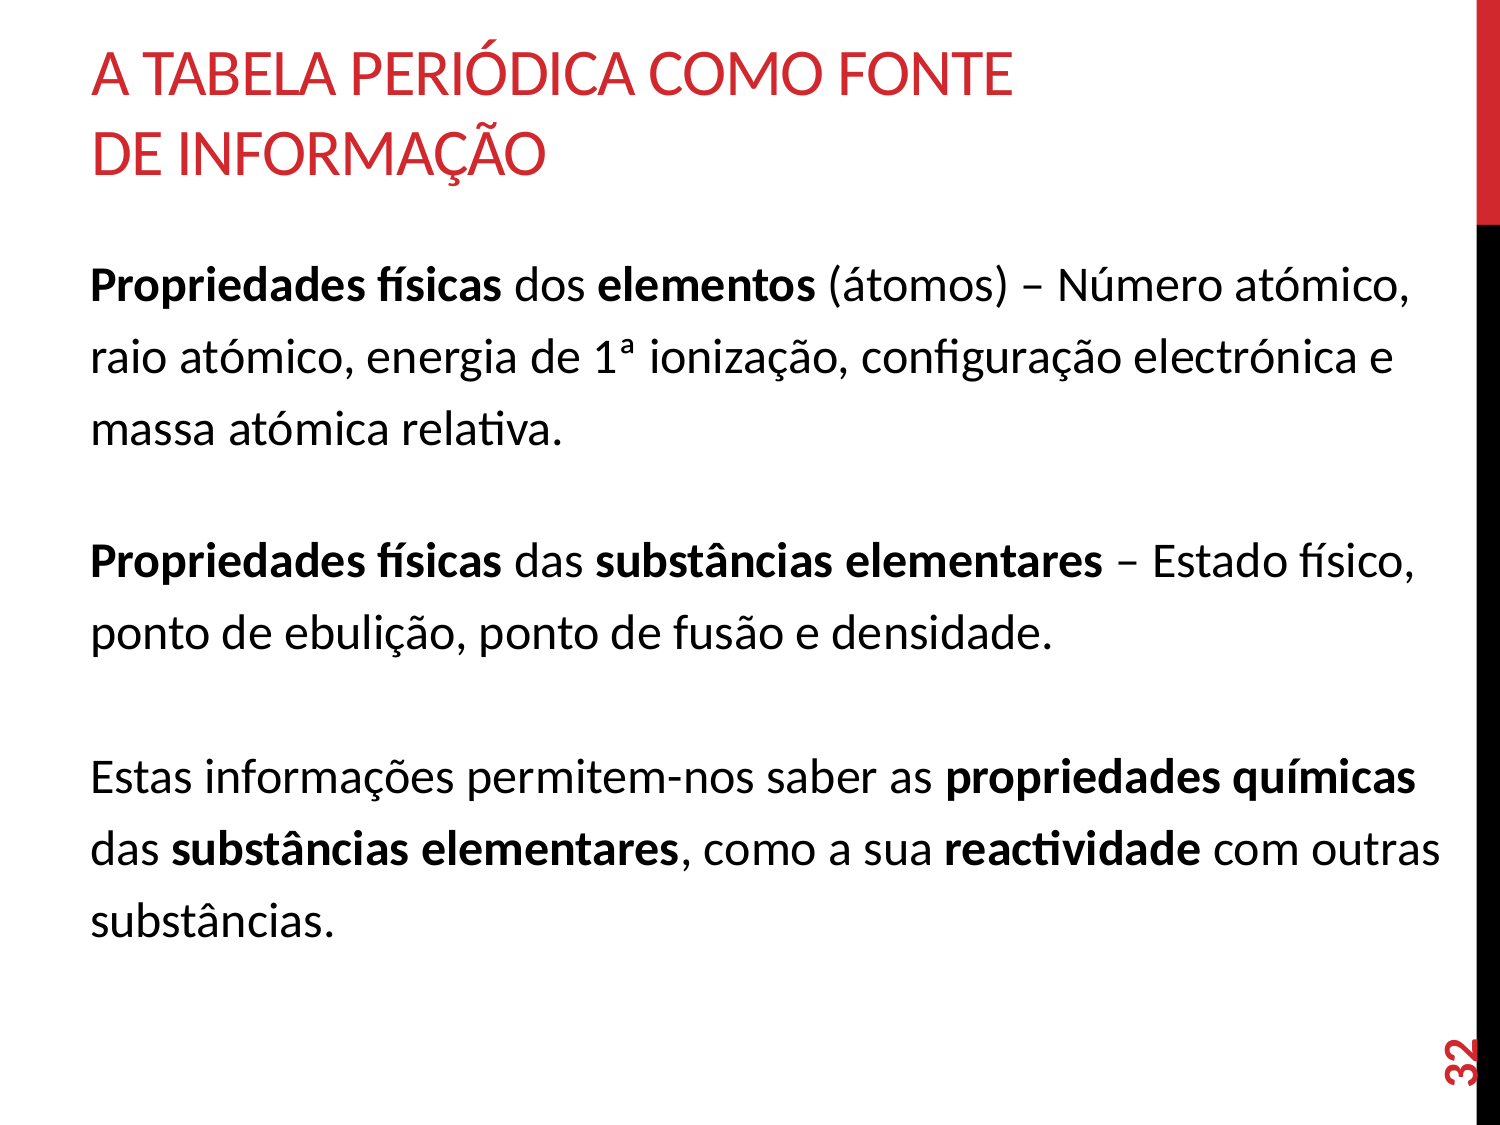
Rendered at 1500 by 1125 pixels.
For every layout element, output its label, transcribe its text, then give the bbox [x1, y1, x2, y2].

title A Tabela Periódica como Fonte de Informação [76, 25, 1495, 197]
slide_number 32 [1427, 887, 1488, 1104]
list Propriedades físicas dos elementos (átomos) – Número atómico, raio atómico, energia de 1ª ionização, configuração electrónica e massa atómica relativa. Propriedades físicas das substâncias elementares – Estado físico, ponto de ebulição, ponto de fusão e densidade. Estas informações permitem-nos saber as propriedades químicas das substâncias elementares, como a sua reactividade com outras substâncias. [75, 231, 1459, 1047]
